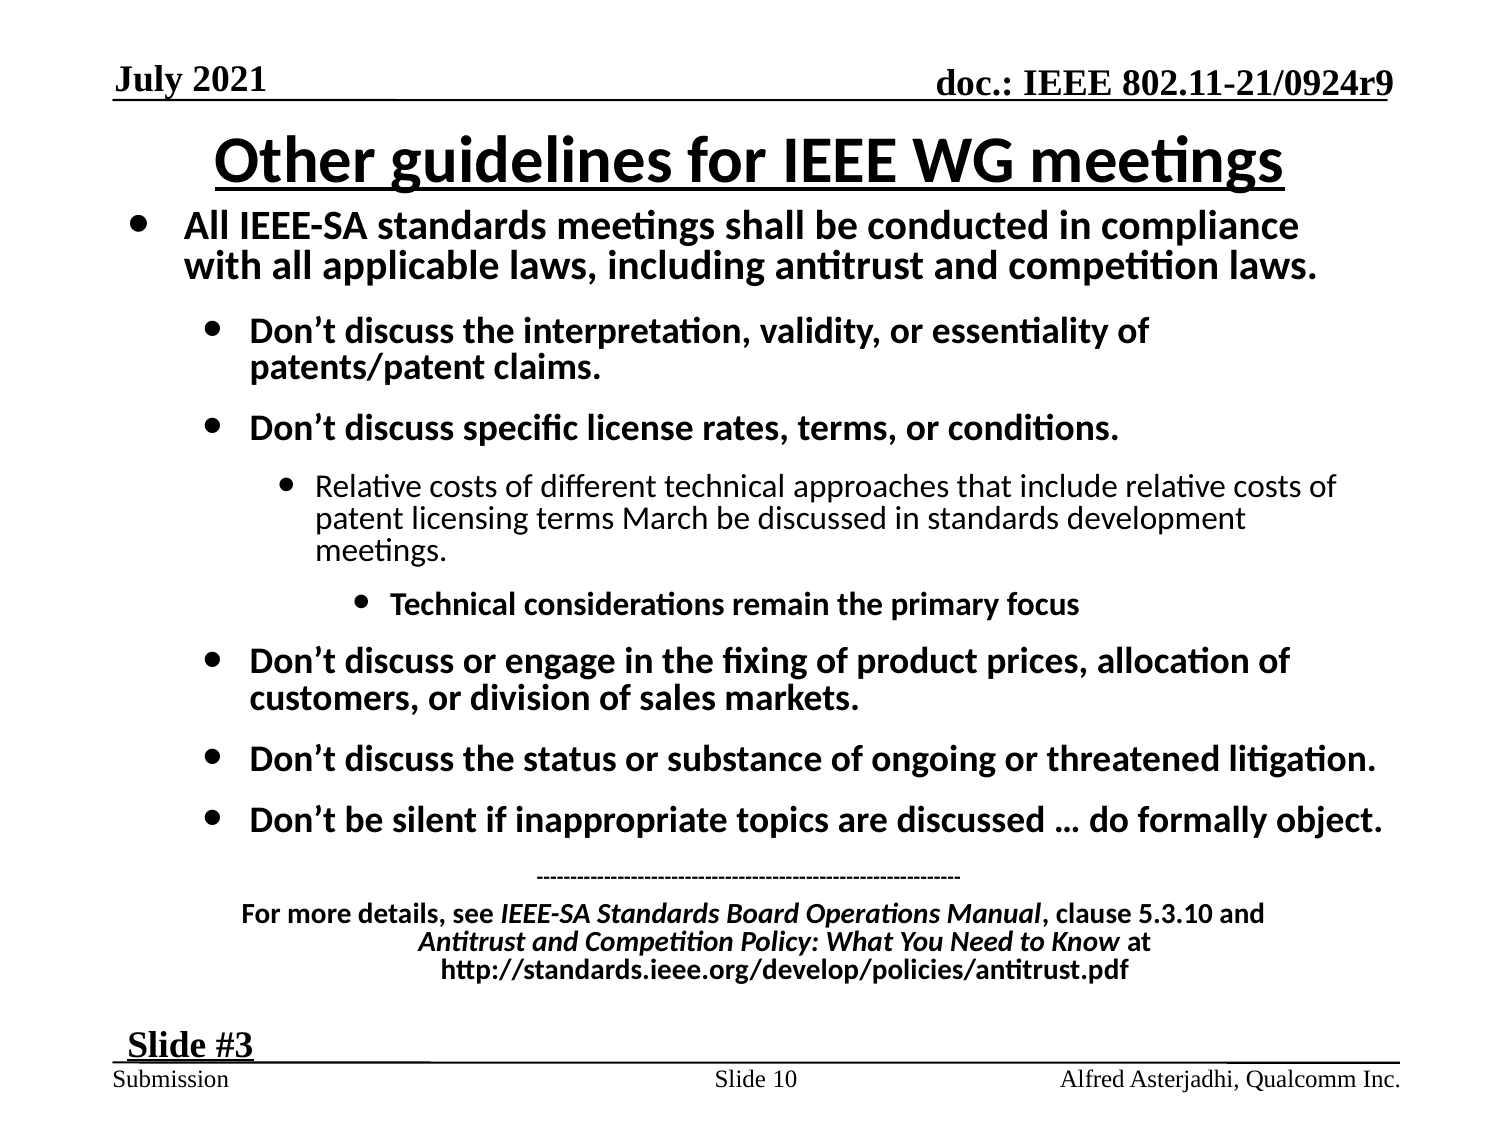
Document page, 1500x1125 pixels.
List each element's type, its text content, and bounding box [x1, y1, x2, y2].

footer Alfred Asterjadhi, Qualcomm Inc. [878, 1061, 1402, 1093]
text_box Slide #3 [112, 1012, 269, 1073]
title Other guidelines for IEEE WG meetings [112, 112, 1388, 199]
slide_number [114, 54, 493, 100]
slide_number Slide 10 [712, 1061, 800, 1123]
list All IEEE-SA standards meetings shall be conducted in compliance with all applicable laws, including antitrust and competition laws. Don’t discuss the interpretation, validity, or essentiality of patents/patent claims. Don’t discuss specific license rates, terms, or conditions. Relative costs of different technical approaches that include relative costs of patent licensing terms March be discussed in standards development meetings. Technical considerations remain the primary focus Don’t discuss or engage in the fixing of product prices, allocation of customers, or division of sales markets. Don’t discuss the status or substance of ongoing or threatened litigation. Don’t be silent if inappropriate topics are discussed … do formally object. --------------------------------------------------------------- For more details, see IEEE-SA Standards Board Operations Manual, clause 5.3.10 and Antitrust and Competition Policy: What You Need to Know at http://standards.ieee.org/develop/policies/antitrust.pdf [112, 199, 1402, 1063]
